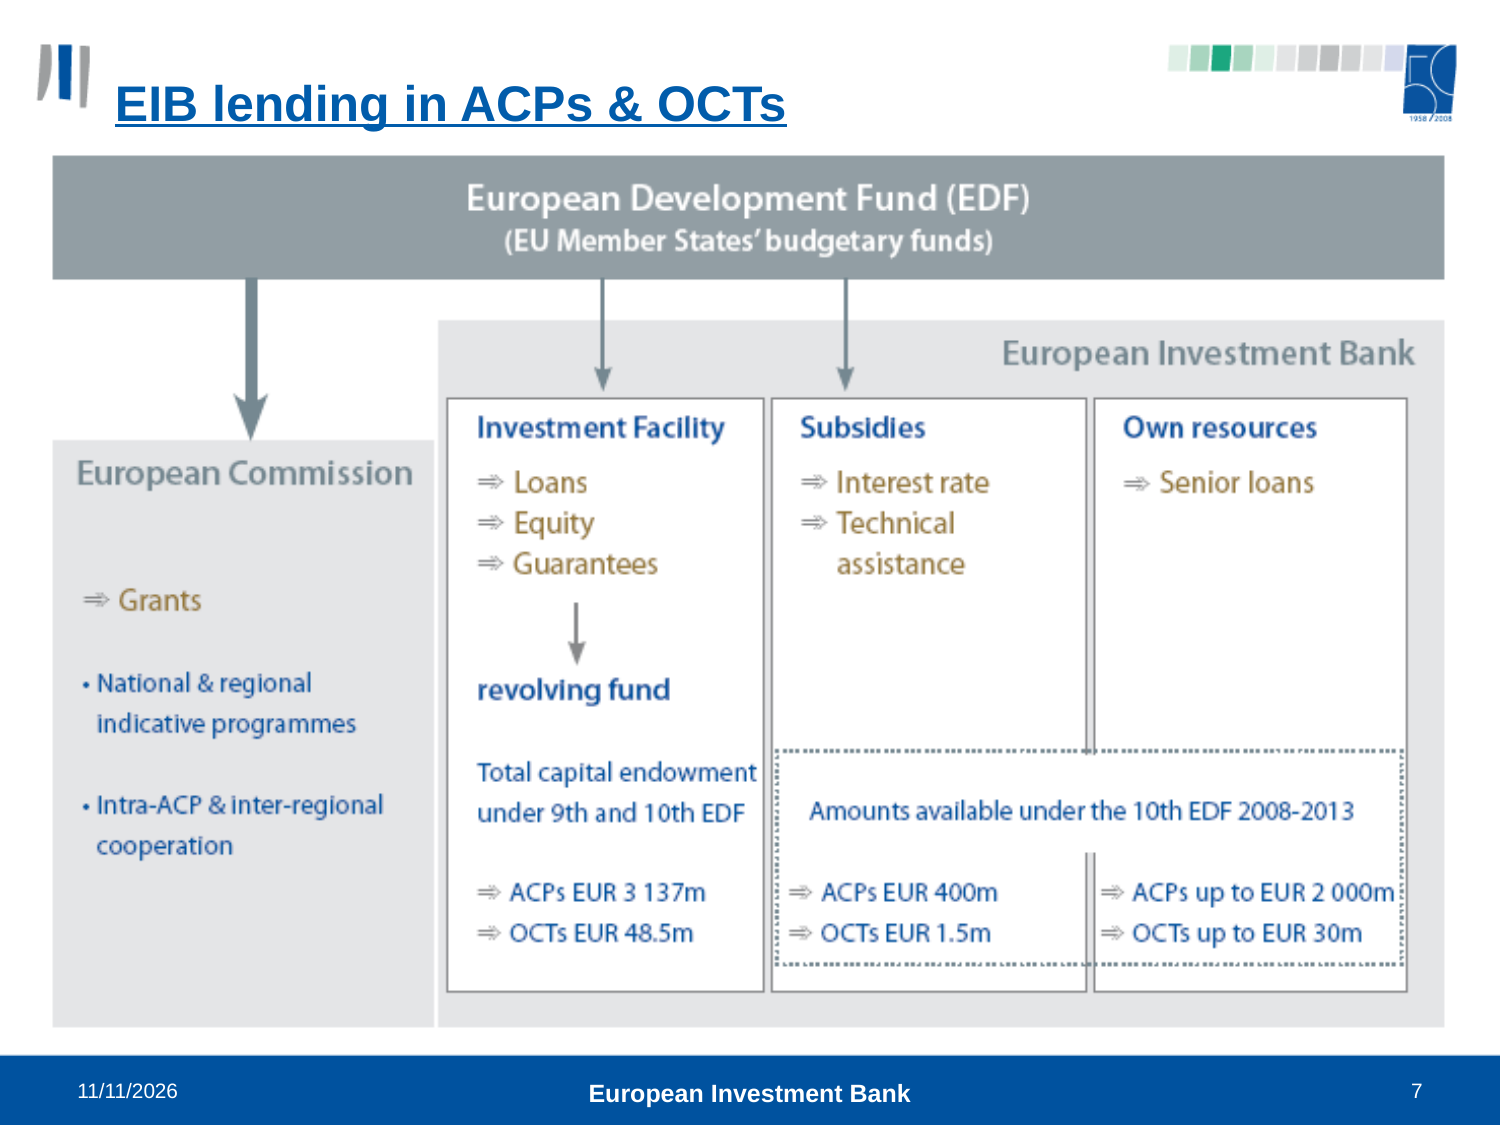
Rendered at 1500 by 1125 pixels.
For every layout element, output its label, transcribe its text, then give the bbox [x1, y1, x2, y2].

picture [0, 0, 1500, 1125]
slide_number 7 [1274, 1070, 1438, 1125]
footer European Investment Bank [229, 1070, 1271, 1125]
text_box EIB lending in ACPs & OCTs [100, 42, 1282, 147]
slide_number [62, 1070, 226, 1125]
